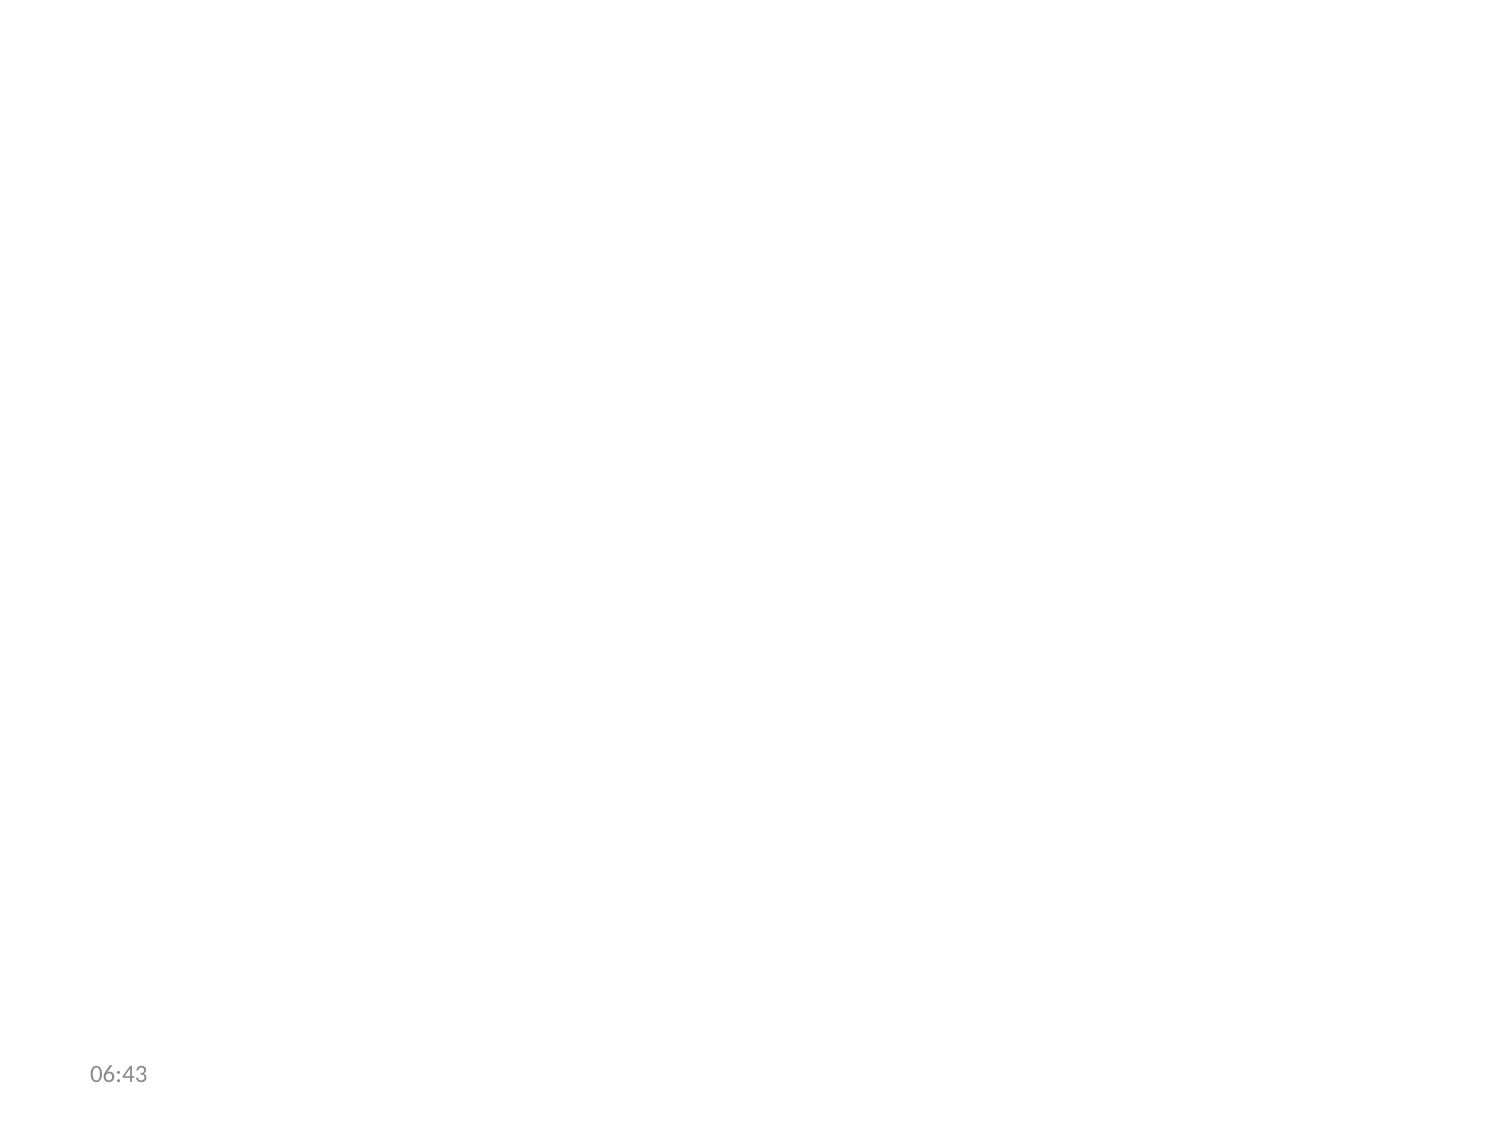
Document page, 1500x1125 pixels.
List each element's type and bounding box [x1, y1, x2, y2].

slide_number [75, 1042, 425, 1103]
